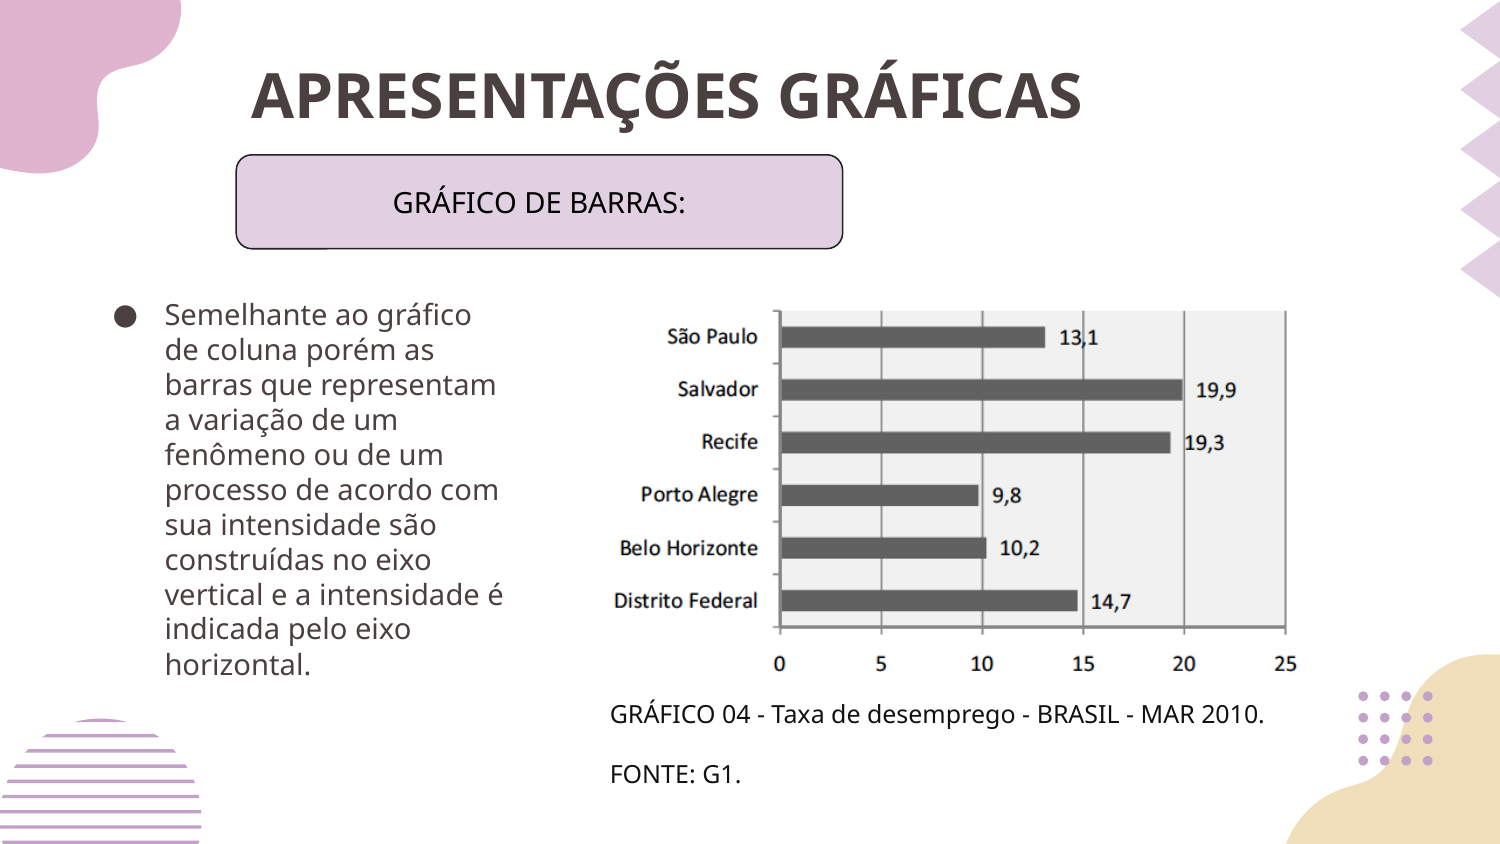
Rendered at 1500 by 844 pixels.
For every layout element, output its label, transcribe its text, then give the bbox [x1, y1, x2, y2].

picture [603, 288, 1310, 697]
text_box GRÁFICO 04 - Taxa de desemprego - BRASIL - MAR 2010. FONTE: G1. [594, 683, 1500, 737]
text_box [0, 0, 182, 174]
text_box Semelhante ao gráfico de coluna porém as barras que representam a variação de um fenômeno ou de um processo de acordo com sua intensidade são construídas no eixo vertical e a intensidade é indicada pelo eixo horizontal. [74, 281, 526, 530]
text_box GRÁFICO DE BARRAS: [236, 154, 843, 249]
title APRESENTAÇÕES GRÁFICAS [236, 41, 1500, 136]
